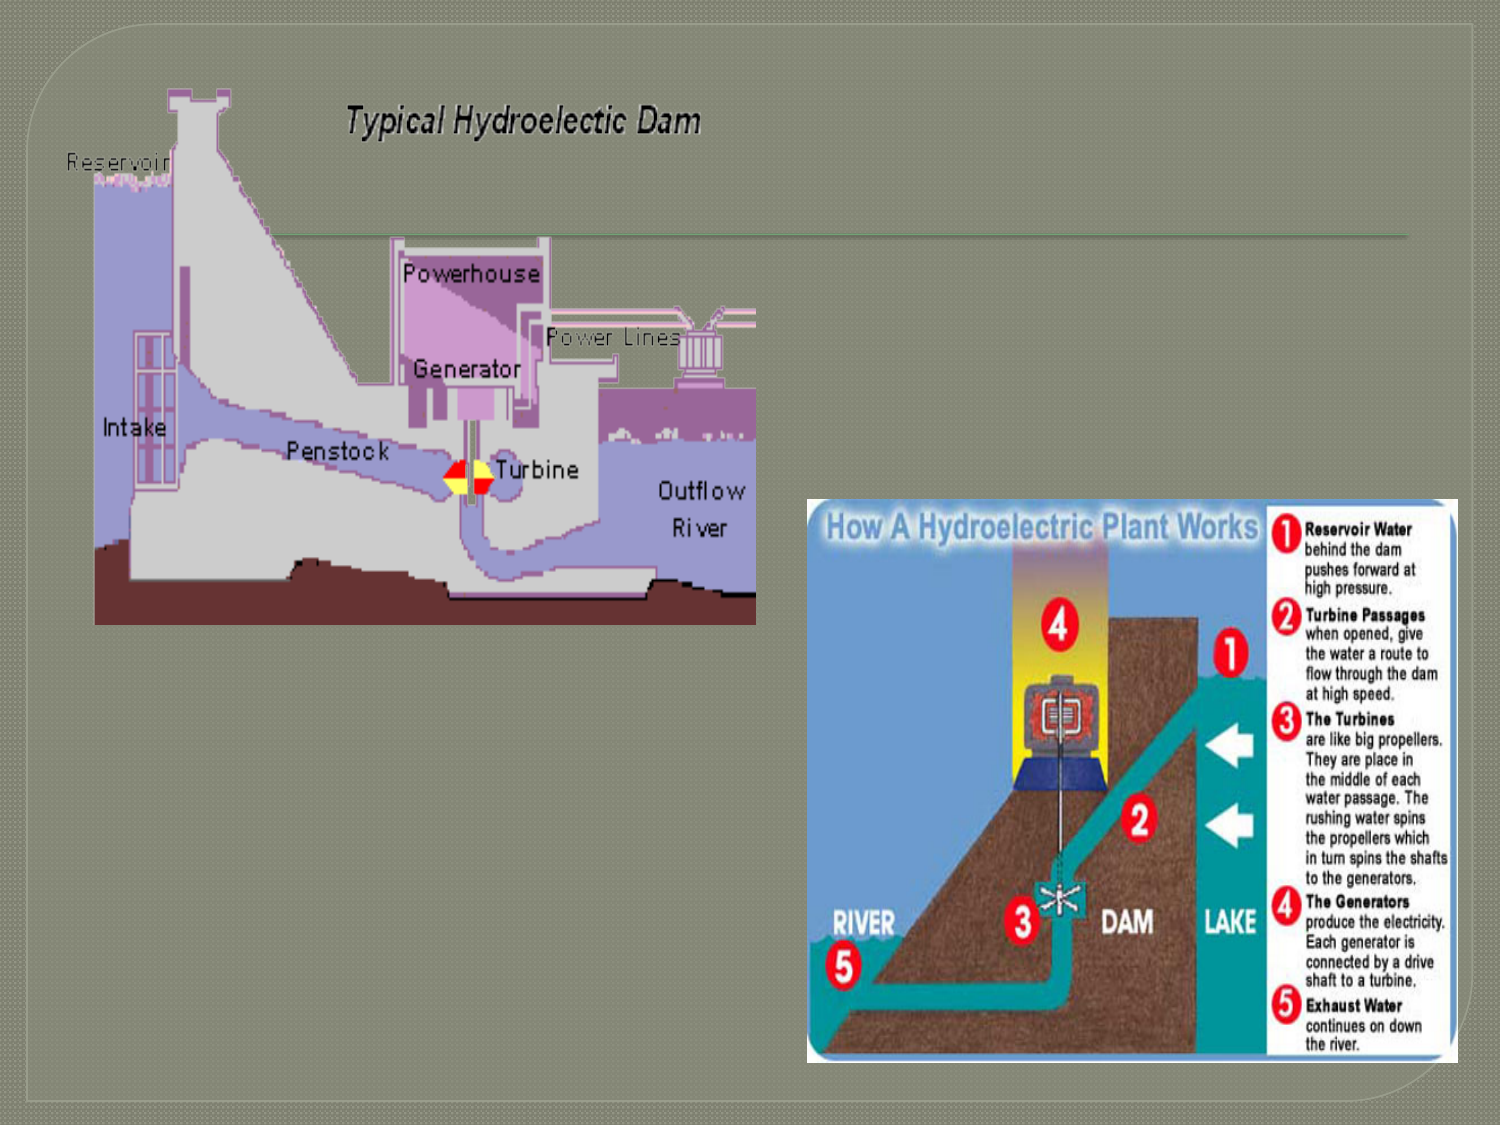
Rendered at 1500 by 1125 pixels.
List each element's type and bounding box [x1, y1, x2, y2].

picture [62, 87, 756, 625]
picture [807, 499, 1458, 1063]
